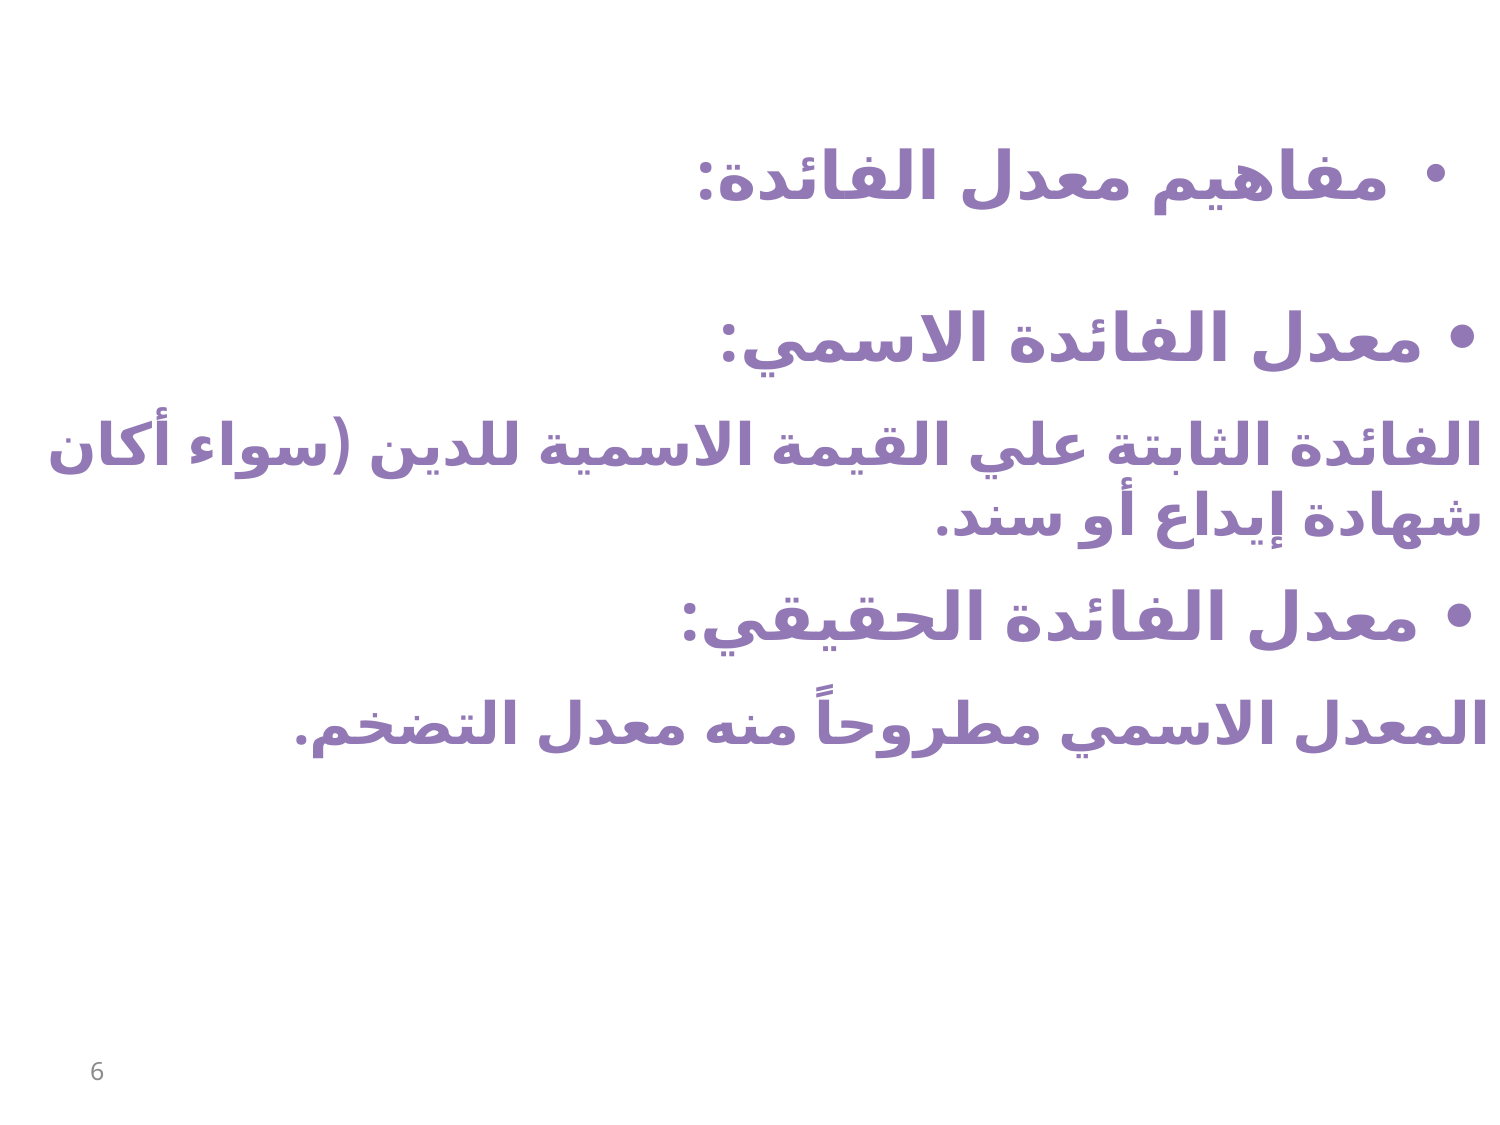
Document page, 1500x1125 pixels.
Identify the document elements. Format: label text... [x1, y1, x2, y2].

slide_number 6 [75, 1042, 425, 1103]
text_box • معدل الفائدة الاسمي: [0, 287, 1500, 463]
text_box المعدل الاسمي مطروحاً منه معدل التضخم. [5, 679, 1500, 792]
list مفاهيم معدل الفائدة: [112, 125, 1463, 260]
text_box الفائدة الثابتة علي القيمة الاسمية للدين (سواء أكان شهادة إيداع أو سند. [23, 399, 1500, 525]
text_box [127, 525, 1478, 566]
text_box • معدل الفائدة الحقيقي: [24, 566, 1500, 680]
